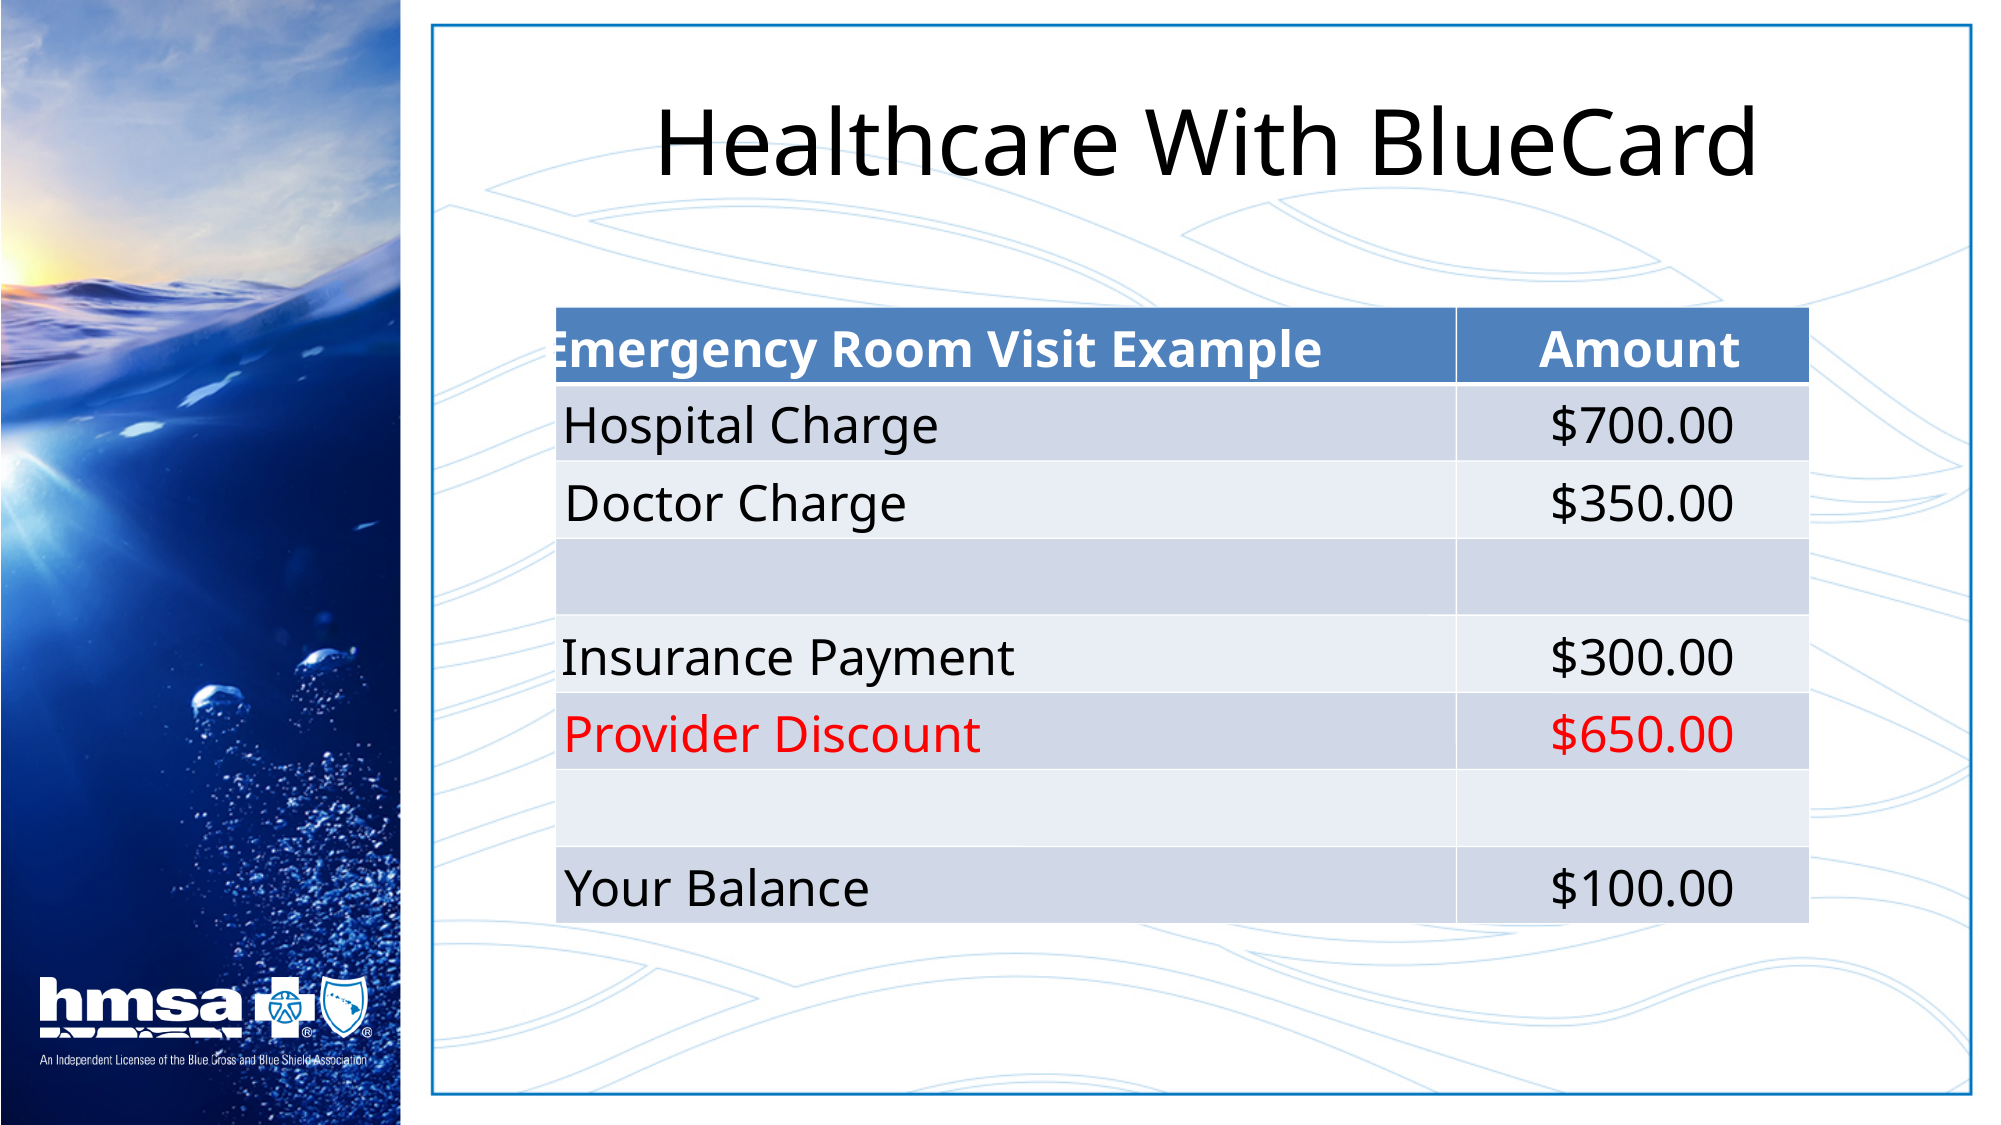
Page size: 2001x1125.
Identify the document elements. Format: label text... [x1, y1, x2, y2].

text_box [1457, 616, 1809, 692]
text_box Doctor Charge [564, 471, 908, 532]
text_box [1457, 847, 1809, 923]
text_box $650.00 [1550, 701, 1736, 763]
text_box Your Balance [565, 856, 871, 917]
text_box Hospital Charge [562, 393, 940, 454]
text_box Emergency Room Visit Example [541, 317, 1324, 378]
text_box [556, 693, 1456, 769]
text_box $100.00 [1550, 856, 1736, 917]
list [555, 272, 1906, 1049]
text_box [1457, 539, 1809, 615]
text_box Insurance Payment [561, 625, 1017, 686]
text_box [1457, 462, 1809, 538]
text_box [1457, 770, 1809, 846]
text_box $300.00 [1550, 625, 1736, 686]
text_box $700.00 [1550, 393, 1736, 454]
text_box Amount [1539, 317, 1741, 378]
text_box [556, 539, 1456, 615]
picture [1, 0, 1999, 1125]
text_box [1457, 385, 1809, 460]
text_box [556, 770, 1456, 846]
text_box [555, 299, 1815, 937]
text_box Provider Discount [563, 701, 982, 763]
text_box [556, 847, 1456, 923]
text_box $350.00 [1550, 471, 1736, 532]
text_box [556, 385, 1456, 460]
text_box [556, 307, 1456, 384]
text_box [1457, 693, 1809, 769]
text_box [1457, 307, 1809, 384]
text_box [556, 460, 1456, 538]
title Healthcare With BlueCard [476, 45, 1939, 233]
text_box [556, 616, 1456, 692]
